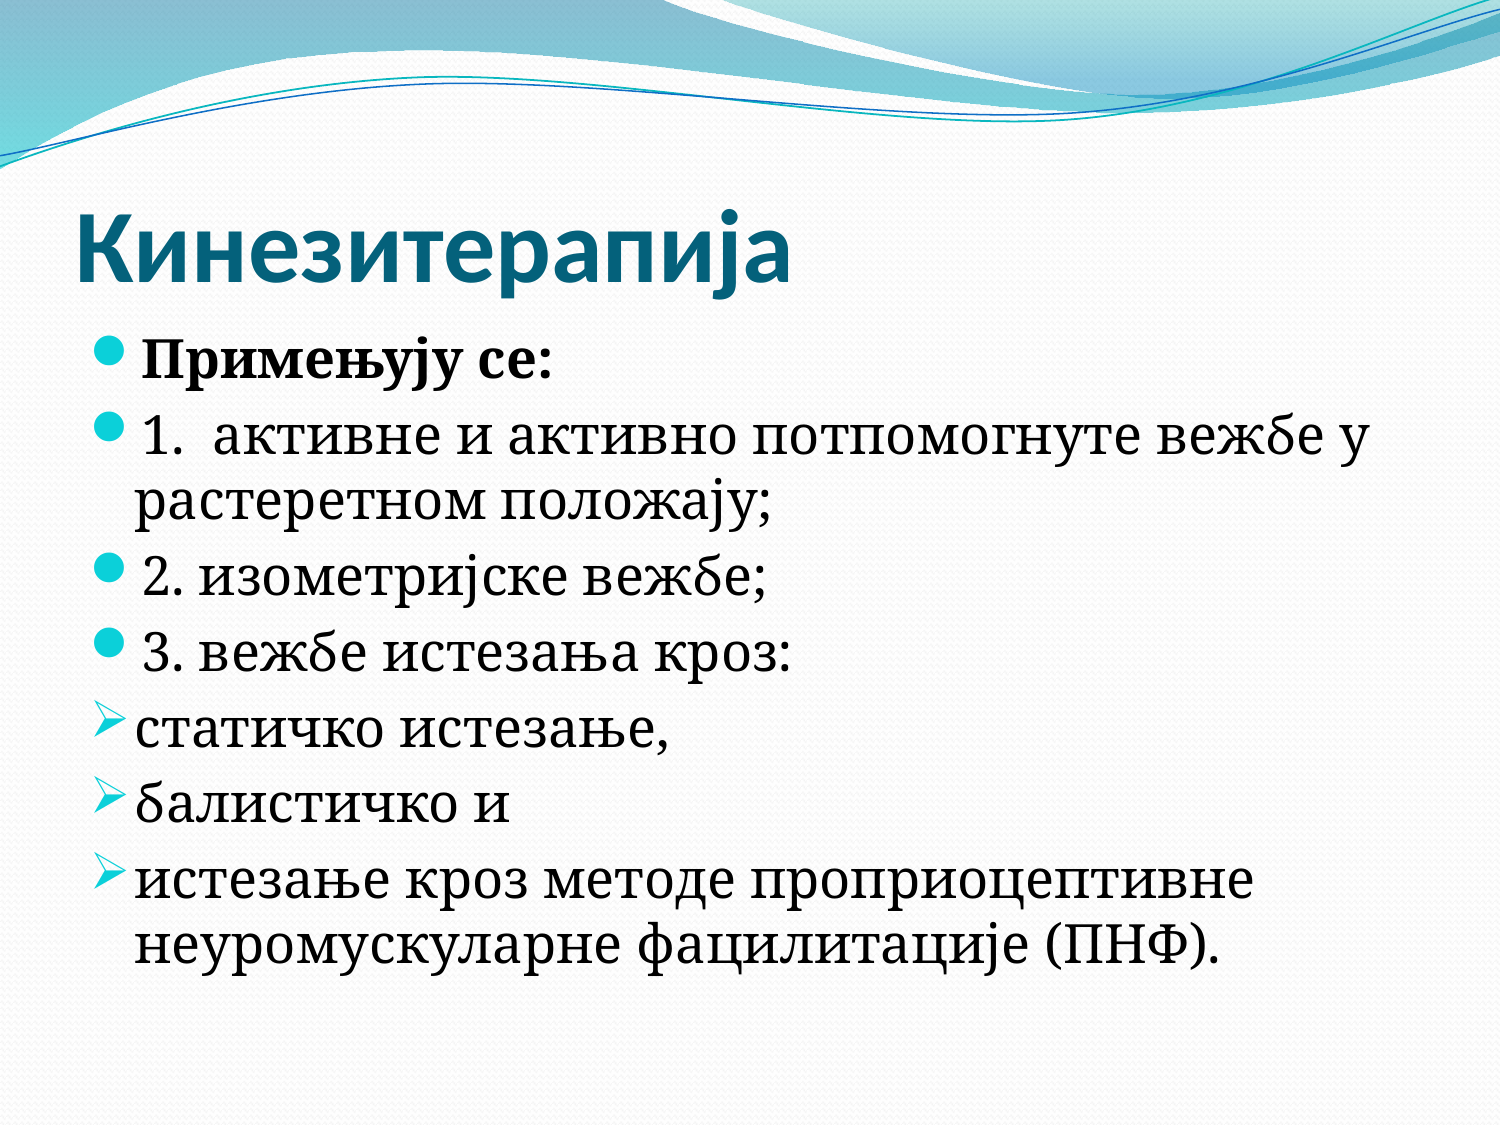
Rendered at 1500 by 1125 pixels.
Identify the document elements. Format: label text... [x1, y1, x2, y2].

list Примењују се: 1. активне и активно потпомогнуте вежбе у растеретном положају; 2. изометријске вежбе; 3. вежбе истезања кроз: статичко истезање, балистичко и истезање кроз методе проприоцептивне неуромускуларне фацилитације (ПНФ). [75, 317, 1465, 1038]
title Кинезитерапија [75, 115, 1425, 303]
